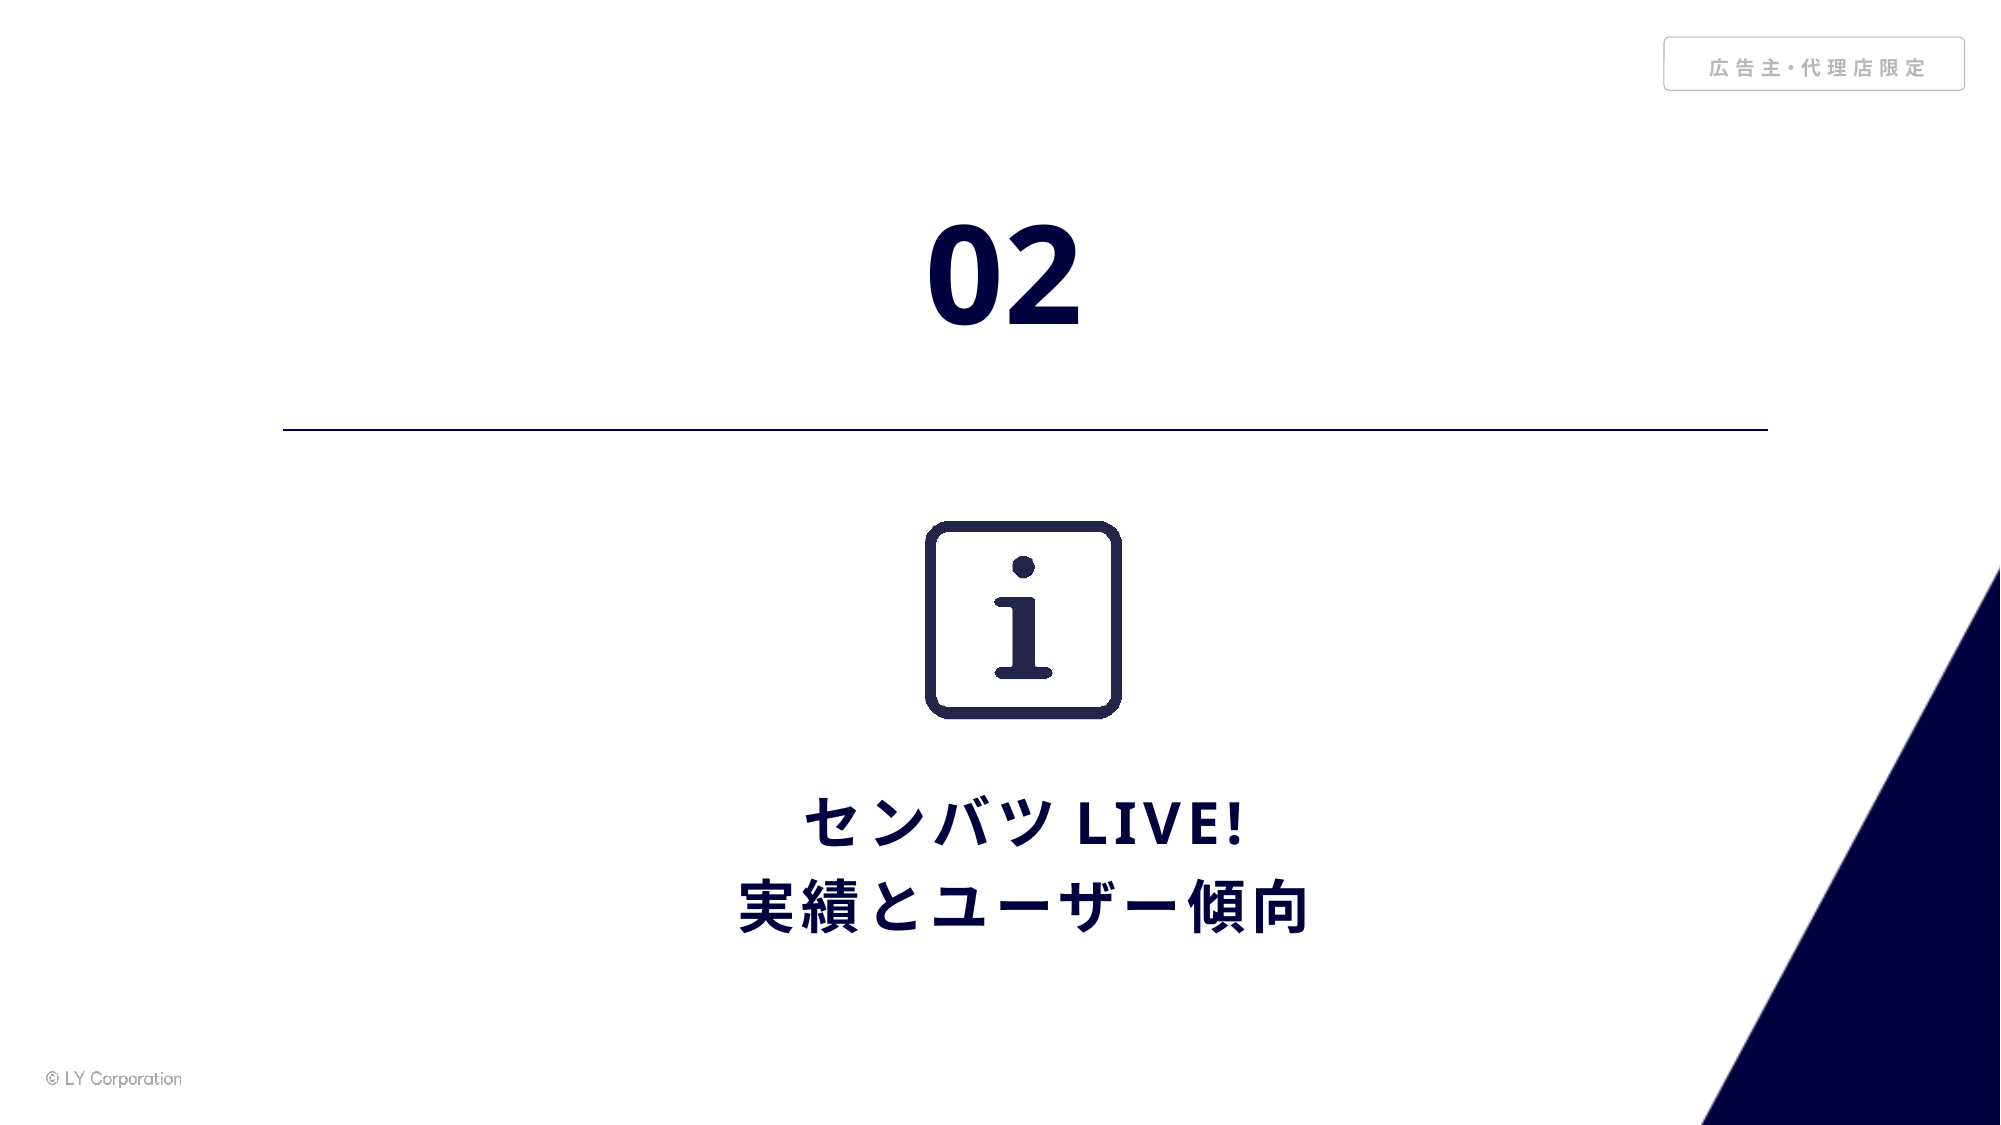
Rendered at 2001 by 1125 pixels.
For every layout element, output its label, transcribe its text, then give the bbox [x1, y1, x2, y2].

list 02 [910, 198, 1136, 373]
picture [46, 1071, 181, 1088]
picture [892, 494, 1154, 736]
list センバツLIVE! 実績とユーザー傾向 [425, 786, 1623, 876]
